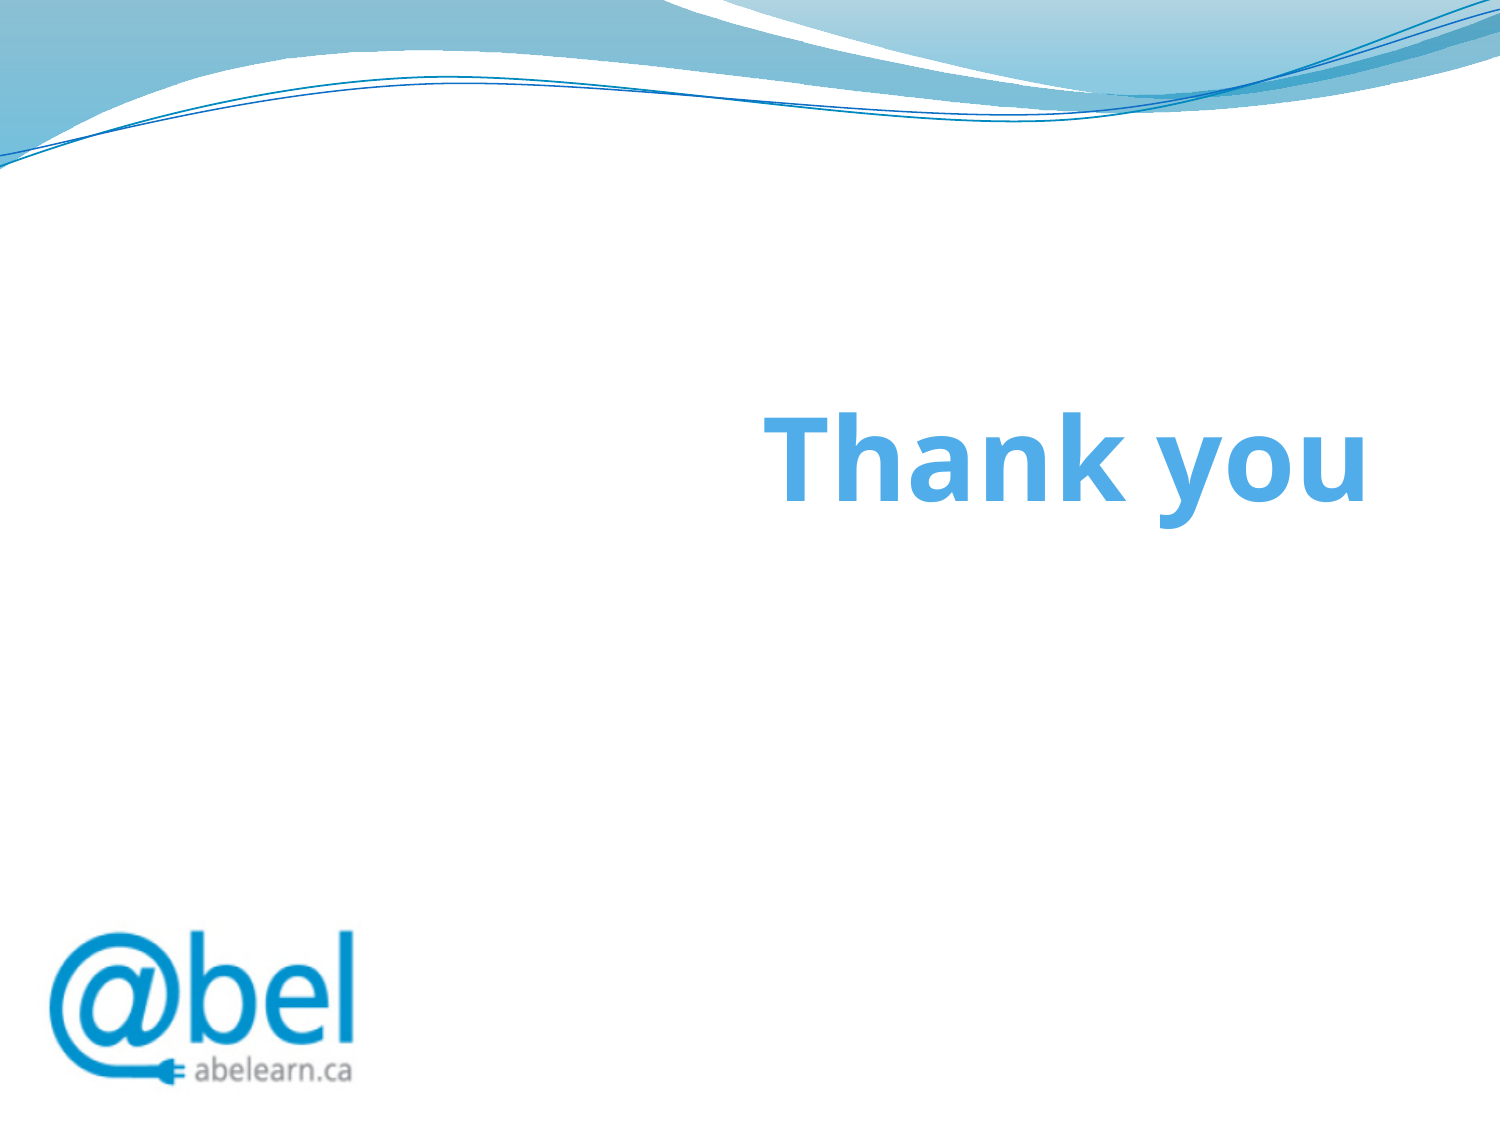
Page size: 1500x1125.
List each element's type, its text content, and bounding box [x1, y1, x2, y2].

picture [0, 859, 407, 1125]
title Thank you [87, 224, 1376, 525]
